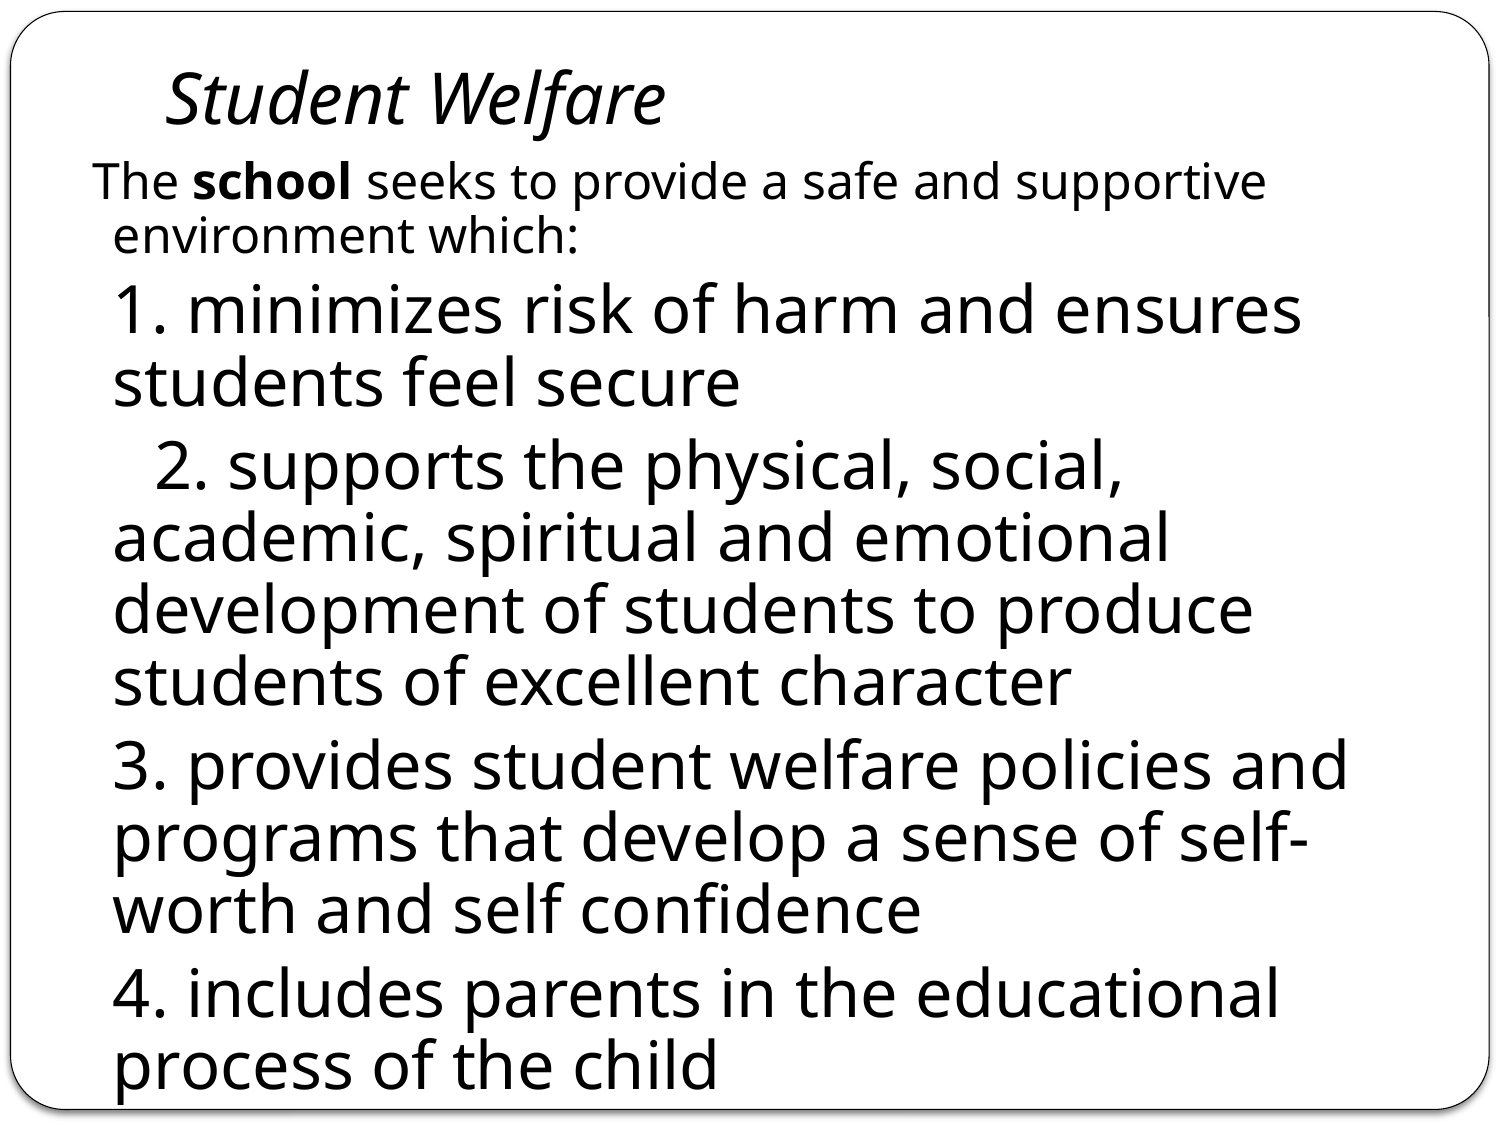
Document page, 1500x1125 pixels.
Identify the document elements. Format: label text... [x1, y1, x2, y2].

list sThe school seeks to provide a safe and supportive environment which: 1. minimizes risk of harm and ensures students feel secure 2. supports the physical, social, academic, spiritual and emotional development of students to produce students of excellent character 3. provides student welfare policies and programs that develop a sense of self-worth and self confidence 4. includes parents in the educational process of the child [53, 149, 1447, 899]
title Student Welfare [150, 45, 1425, 149]
